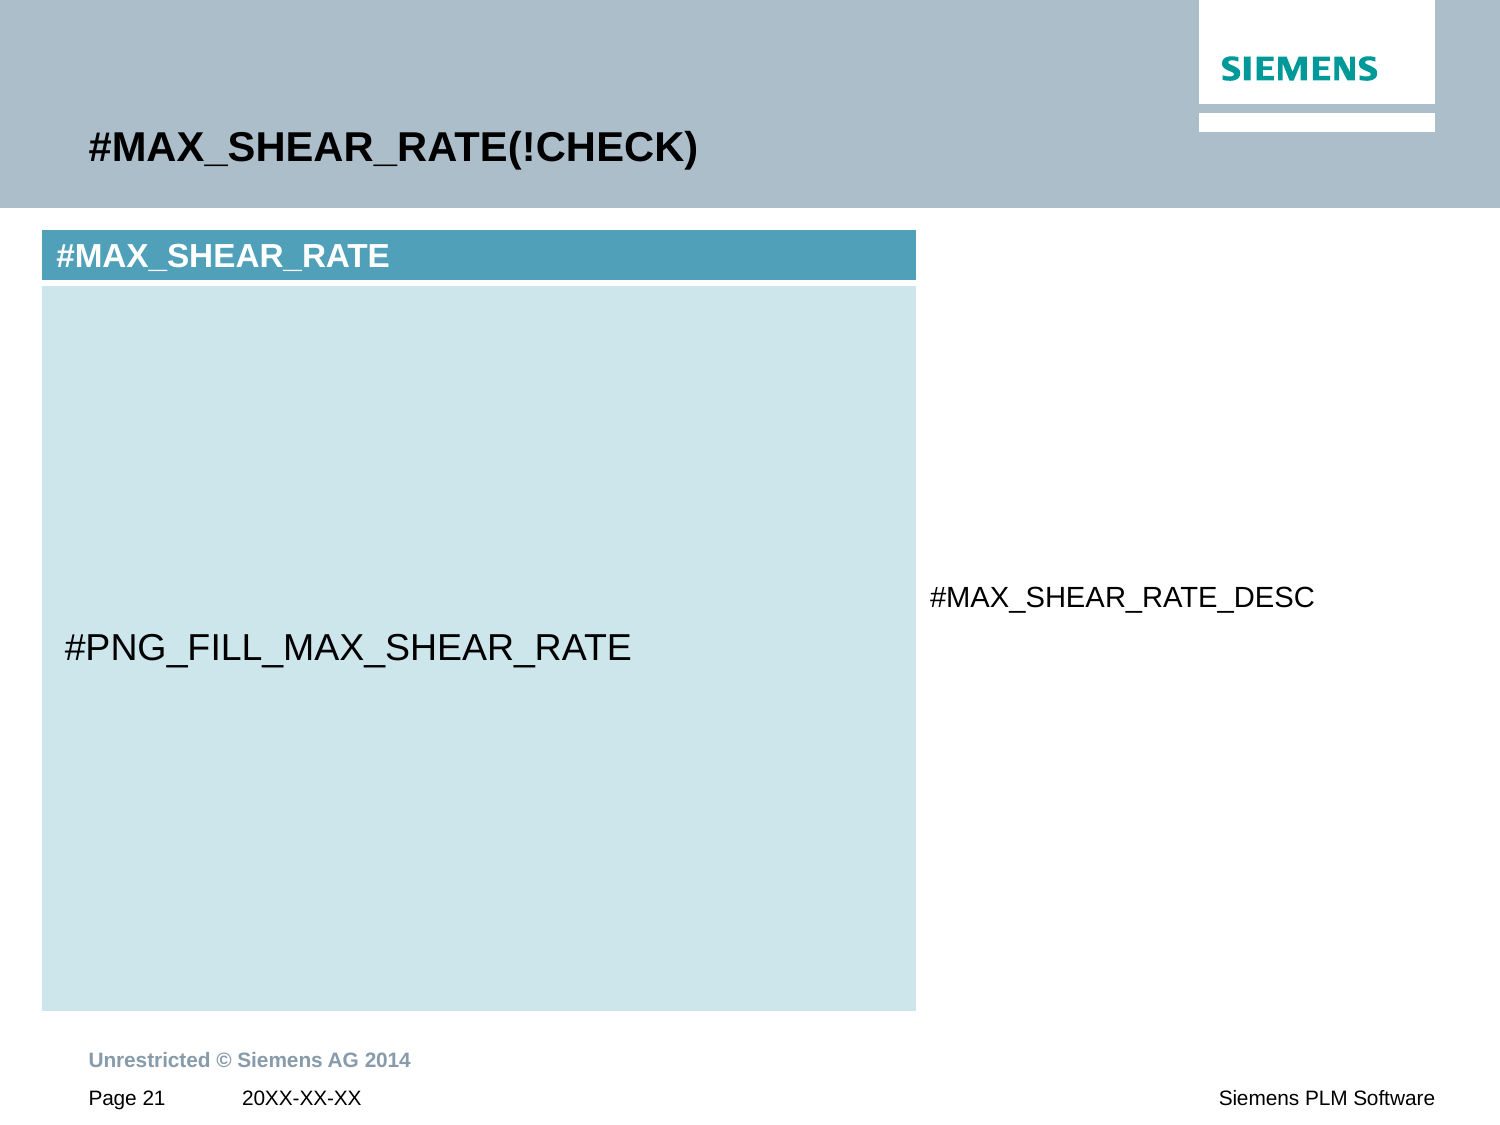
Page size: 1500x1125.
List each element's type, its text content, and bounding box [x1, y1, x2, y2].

text_box #MAX_SHEAR_RATE_DESC [915, 571, 1433, 621]
text_box #PNG_FILL_MAX_SHEAR_RATE [64, 302, 892, 988]
table_header #MAX_SHEAR_RATE [42, 230, 916, 280]
table_cell [42, 286, 916, 1011]
title #MAX_SHEAR_RATE(!CHECK) [0, 0, 1500, 209]
